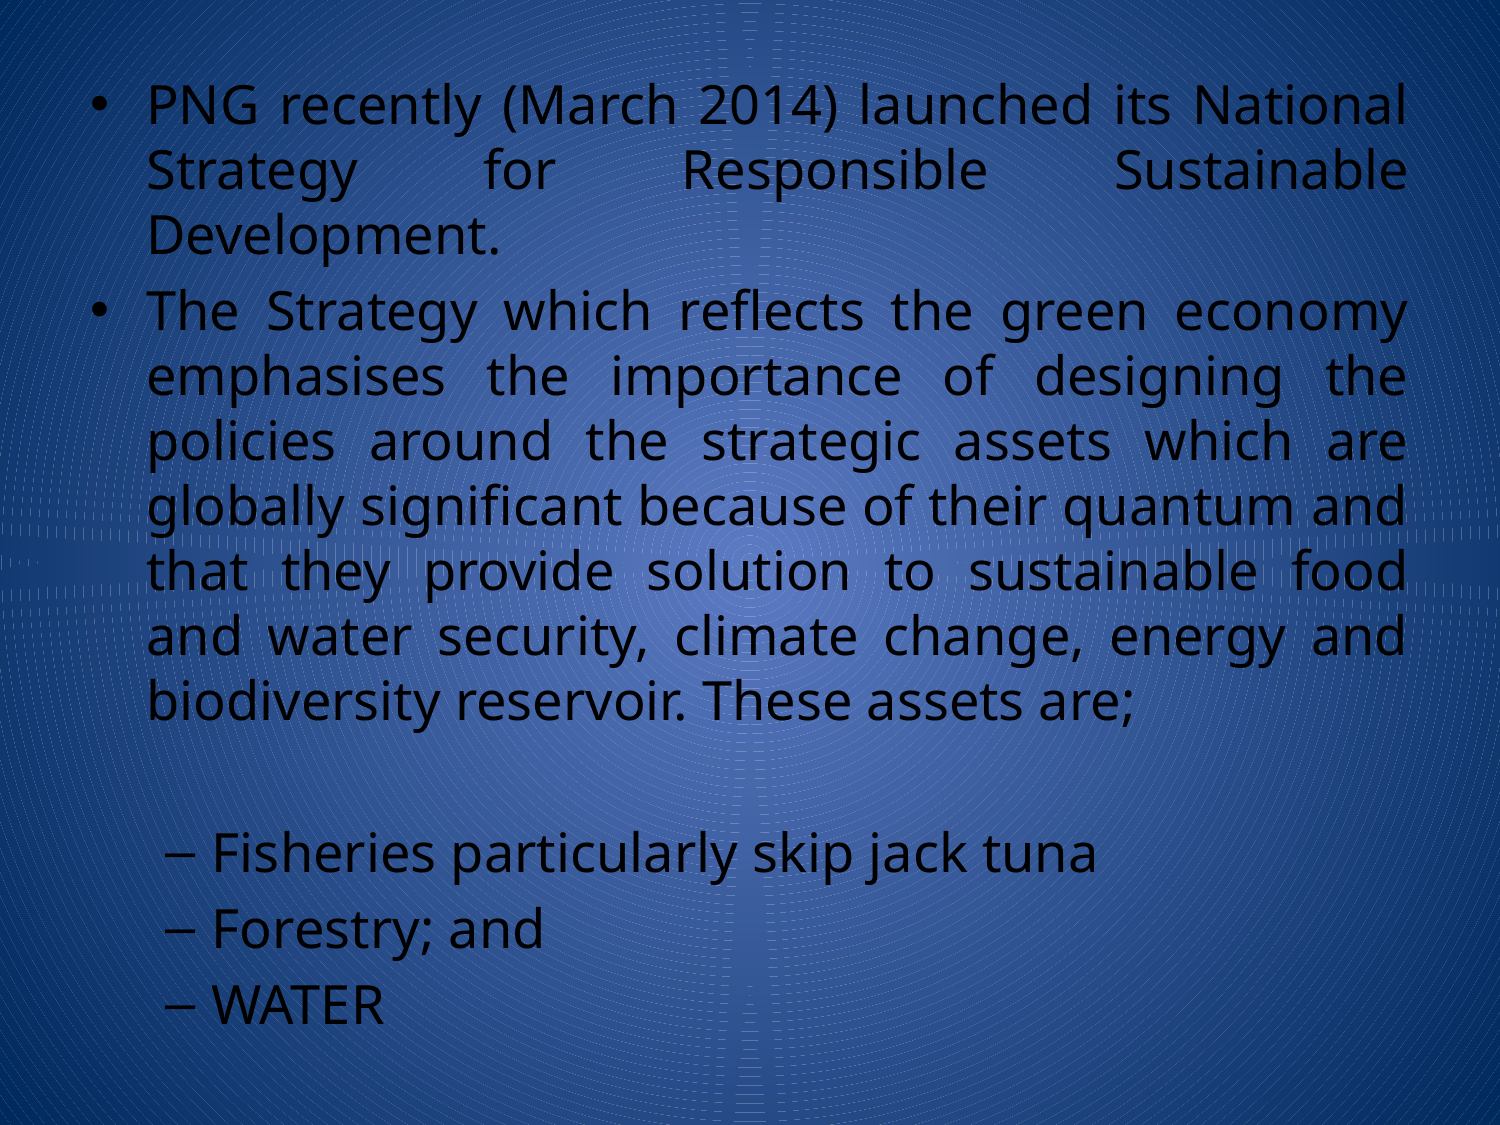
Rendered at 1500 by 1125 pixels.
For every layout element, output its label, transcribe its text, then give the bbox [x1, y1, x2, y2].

list PNG recently (March 2014) launched its National Strategy for Responsible Sustainable Development. The Strategy which reflects the green economy emphasises the importance of designing the policies around the strategic assets which are globally significant because of their quantum and that they provide solution to sustainable food and water security, climate change, energy and biodiversity reservoir. These assets are; Fisheries particularly skip jack tuna Forestry; and WATER [75, 62, 1425, 1063]
